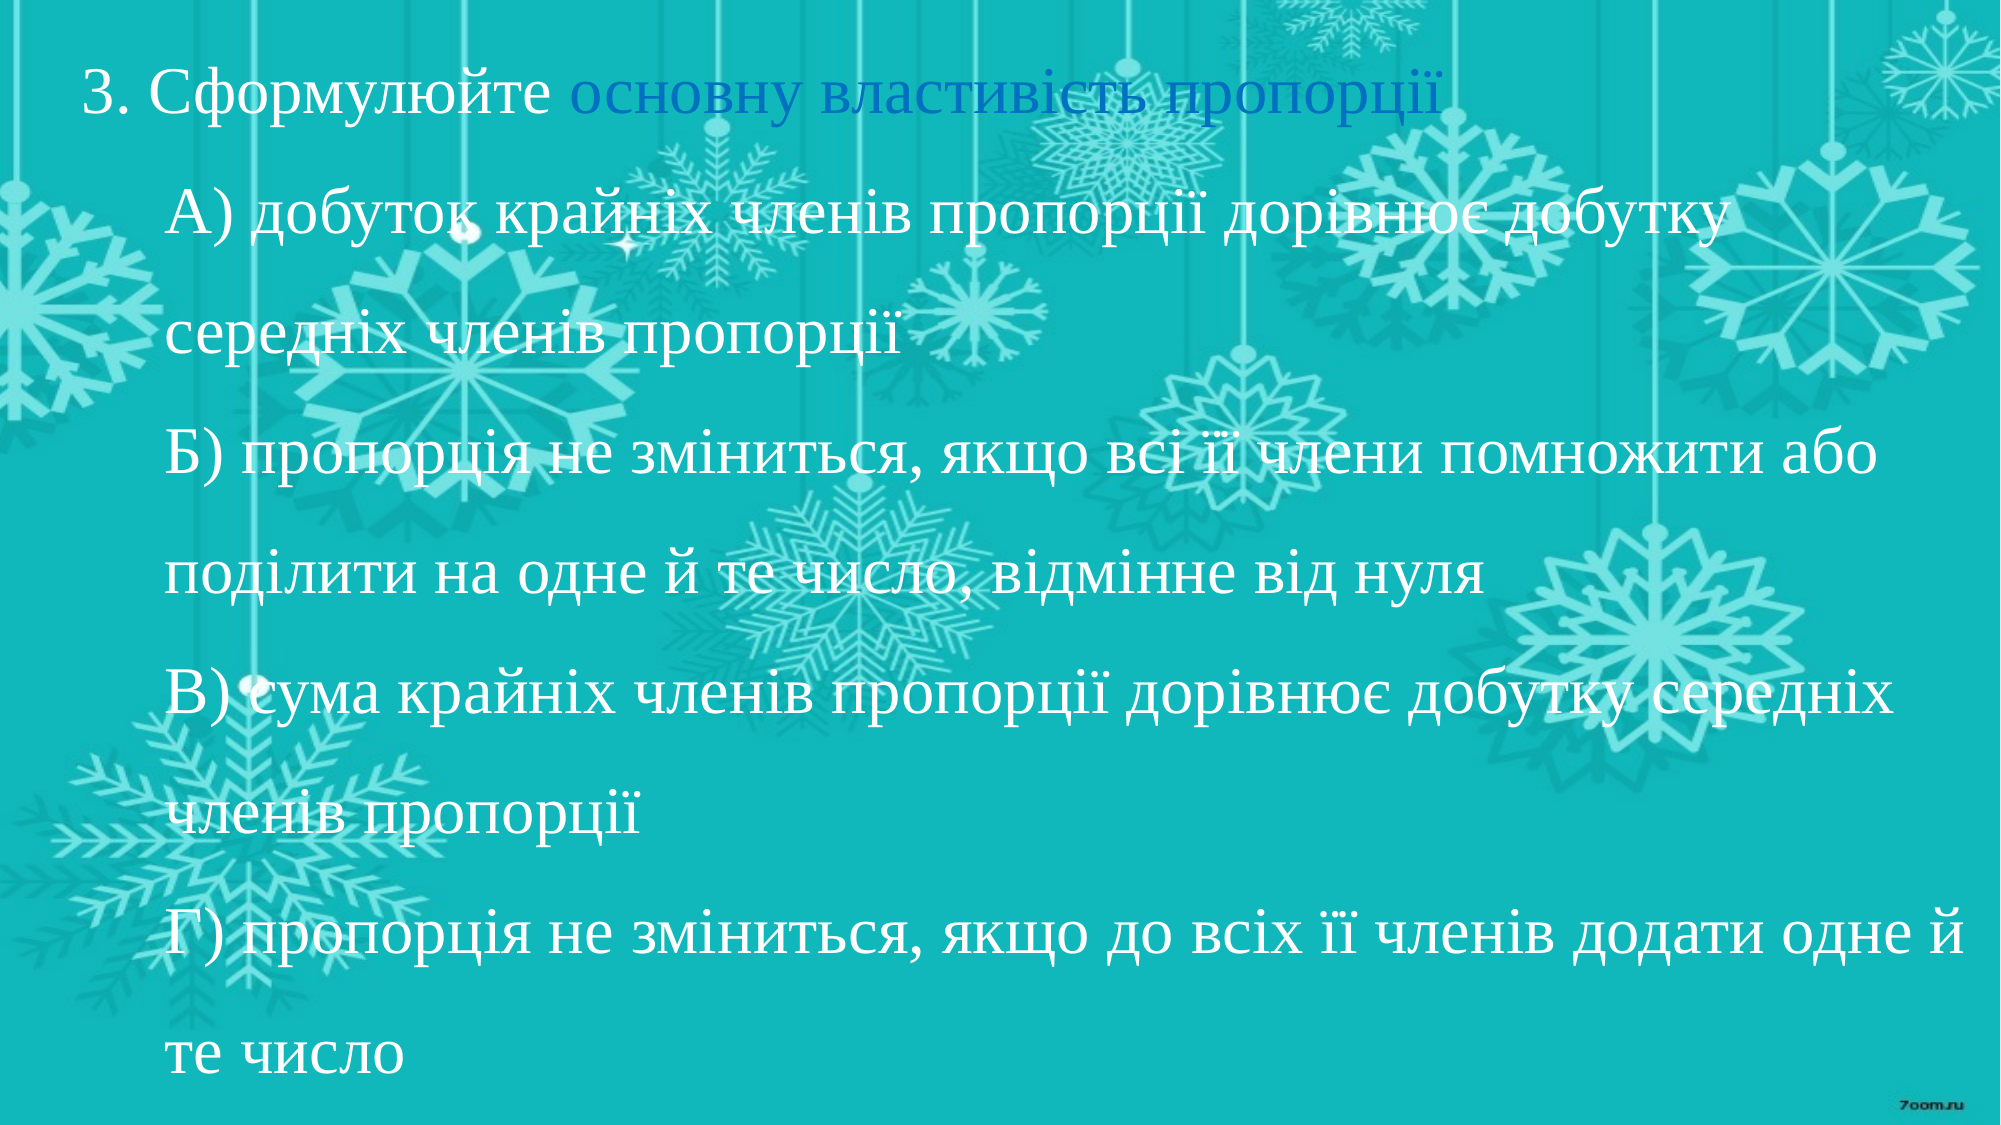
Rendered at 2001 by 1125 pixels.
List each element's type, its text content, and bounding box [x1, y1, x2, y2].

text_box 3. Сформулюйте основну властивість пропорції А) добуток крайніх членів пропорції дорівнює добутку середніх членів пропорції Б) пропорція не зміниться, якщо всі її члени помножити або поділити на одне й те число, відмінне від нуля В) сума крайніх членів пропорції дорівнює добутку середніх членів пропорції Г) пропорція не зміниться, якщо до всіх її членів додати одне й те число [0, 0, 2000, 1095]
picture [0, 0, 2001, 1125]
